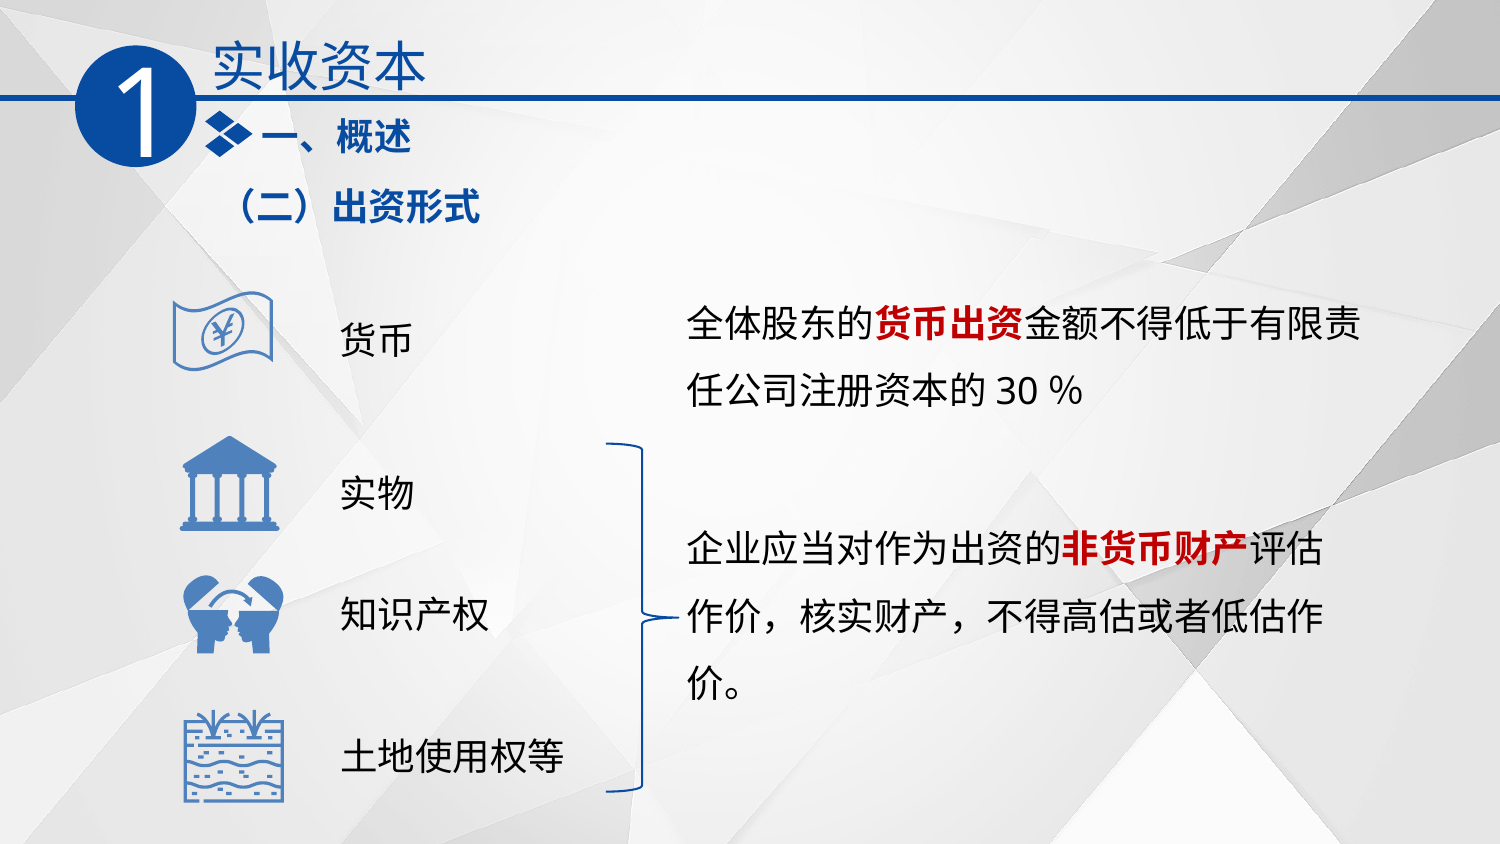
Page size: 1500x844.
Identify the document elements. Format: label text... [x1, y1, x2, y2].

picture [0, 0, 1500, 95]
text_box 1 [84, 107, 203, 171]
text_box 实物 [325, 439, 478, 523]
text_box 全体股东的货币出资金额不得低于有限责任公司注册资本的30％ [671, 269, 1408, 420]
text_box [605, 442, 671, 793]
text_box 实收资本 [198, 37, 510, 92]
text_box [205, 110, 235, 133]
text_box [183, 575, 233, 654]
text_box 1 [84, 45, 203, 97]
text_box 企业应当对作为出资的非货币财产评估作价，核实财产，不得高估或者低估作价。 [671, 495, 1373, 713]
text_box [172, 291, 273, 372]
text_box 货币 [325, 287, 478, 370]
text_box [208, 589, 253, 608]
text_box [234, 576, 284, 654]
text_box 知识产权 [325, 561, 556, 644]
text_box [75, 74, 84, 97]
text_box [223, 122, 249, 145]
text_box 土地使用权等 [325, 703, 605, 786]
text_box （二）出资形式 [206, 176, 494, 235]
text_box 一、概述 [249, 107, 425, 164]
text_box [179, 436, 280, 531]
text_box [205, 135, 235, 158]
picture [0, 101, 1500, 844]
text_box [183, 709, 284, 803]
text_box [75, 107, 84, 138]
